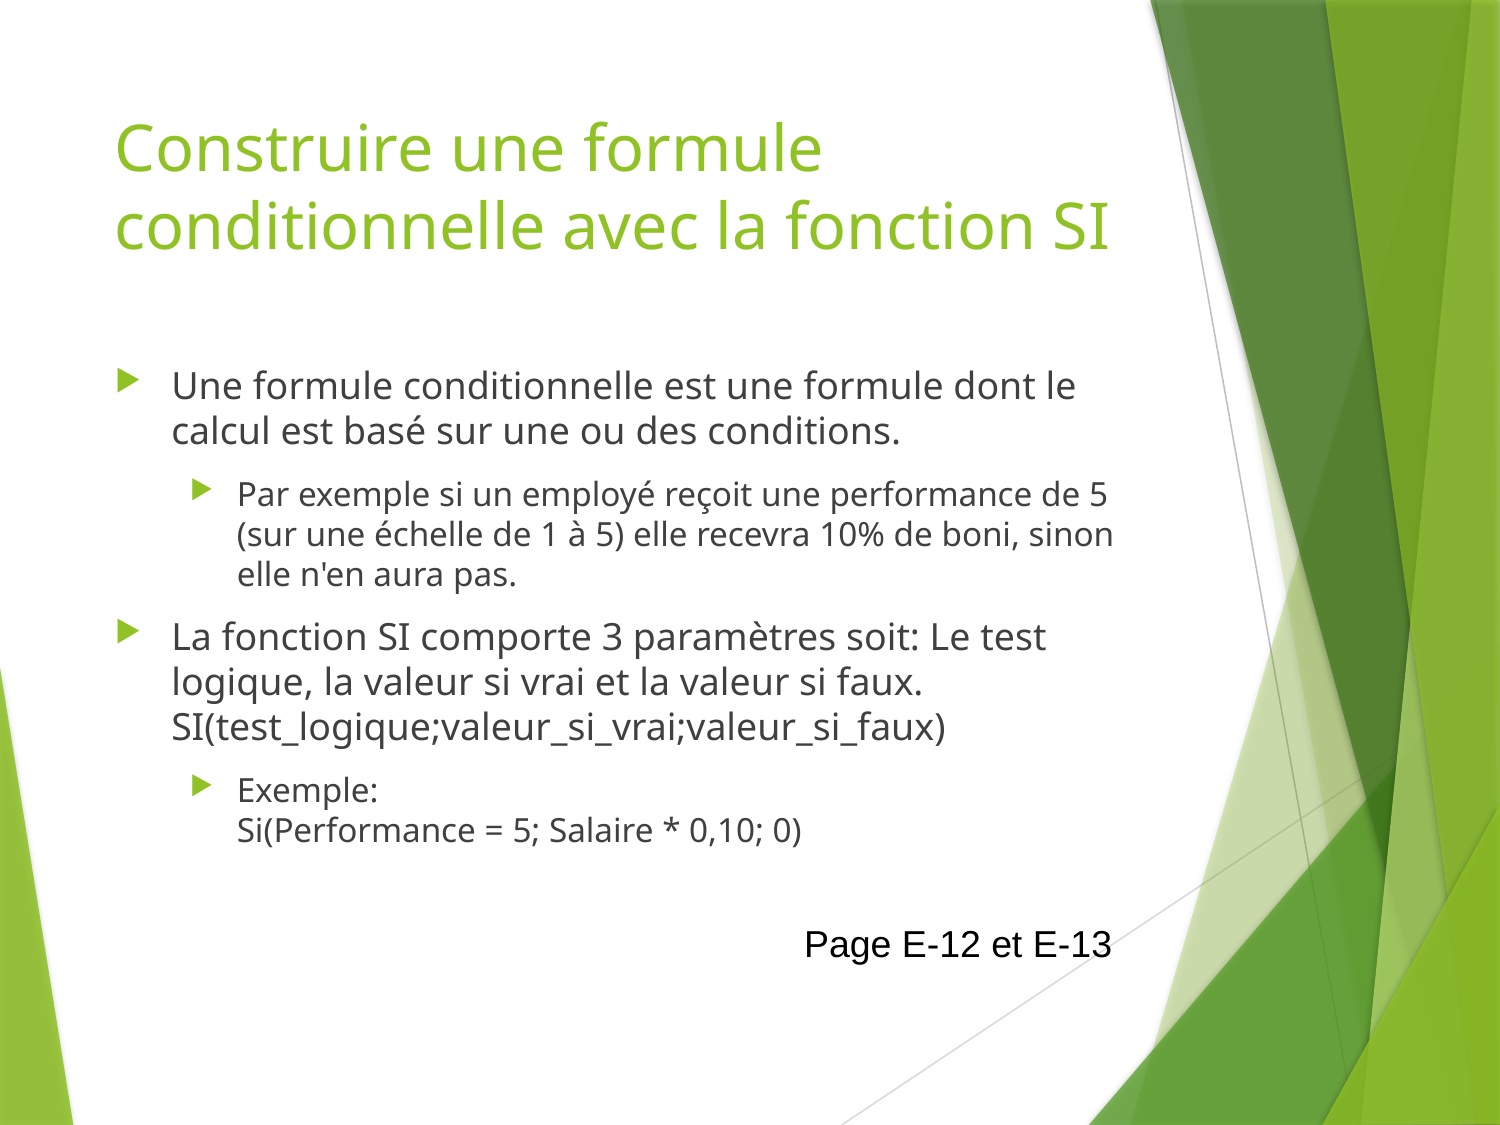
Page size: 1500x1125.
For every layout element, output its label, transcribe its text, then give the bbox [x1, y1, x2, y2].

text_box Page E-12 et E-13 [789, 912, 1128, 973]
title Construire une formule conditionnelle avec la fonction SI [99, 99, 1142, 317]
list Une formule conditionnelle est une formule dont le calcul est basé sur une ou des conditions. Par exemple si un employé reçoit une performance de 5 (sur une échelle de 1 à 5) elle recevra 10% de boni, sinon elle n'en aura pas. La fonction SI comporte 3 paramètres soit: Le test logique, la valeur si vrai et la valeur si faux. SI(test_logique;valeur_si_vrai;valeur_si_faux) Exemple: Si(Performance = 5; Salaire * 0,10; 0) [99, 354, 1142, 992]
